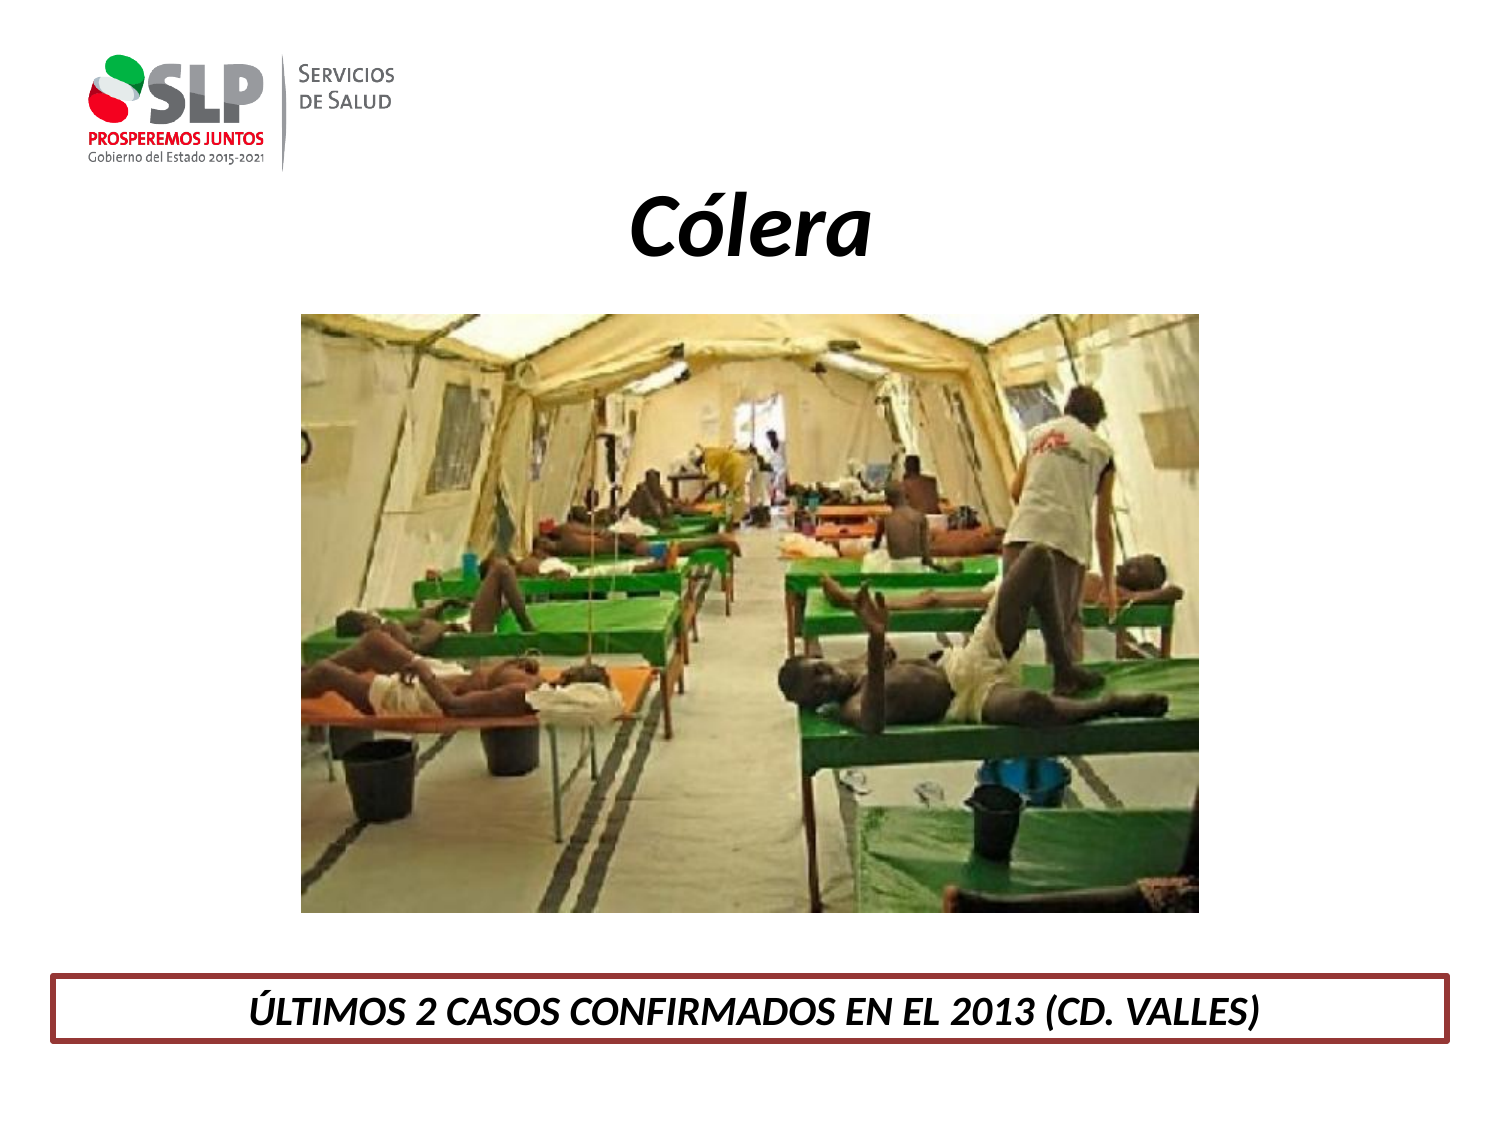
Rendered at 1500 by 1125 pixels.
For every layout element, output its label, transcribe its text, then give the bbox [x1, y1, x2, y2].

title Cólera [76, 149, 1427, 291]
text_box ÚLTIMOS 2 CASOS CONFIRMADOS EN EL 2013 (CD. VALLES) [53, 975, 1447, 1041]
picture [300, 314, 1200, 914]
picture [88, 54, 395, 172]
